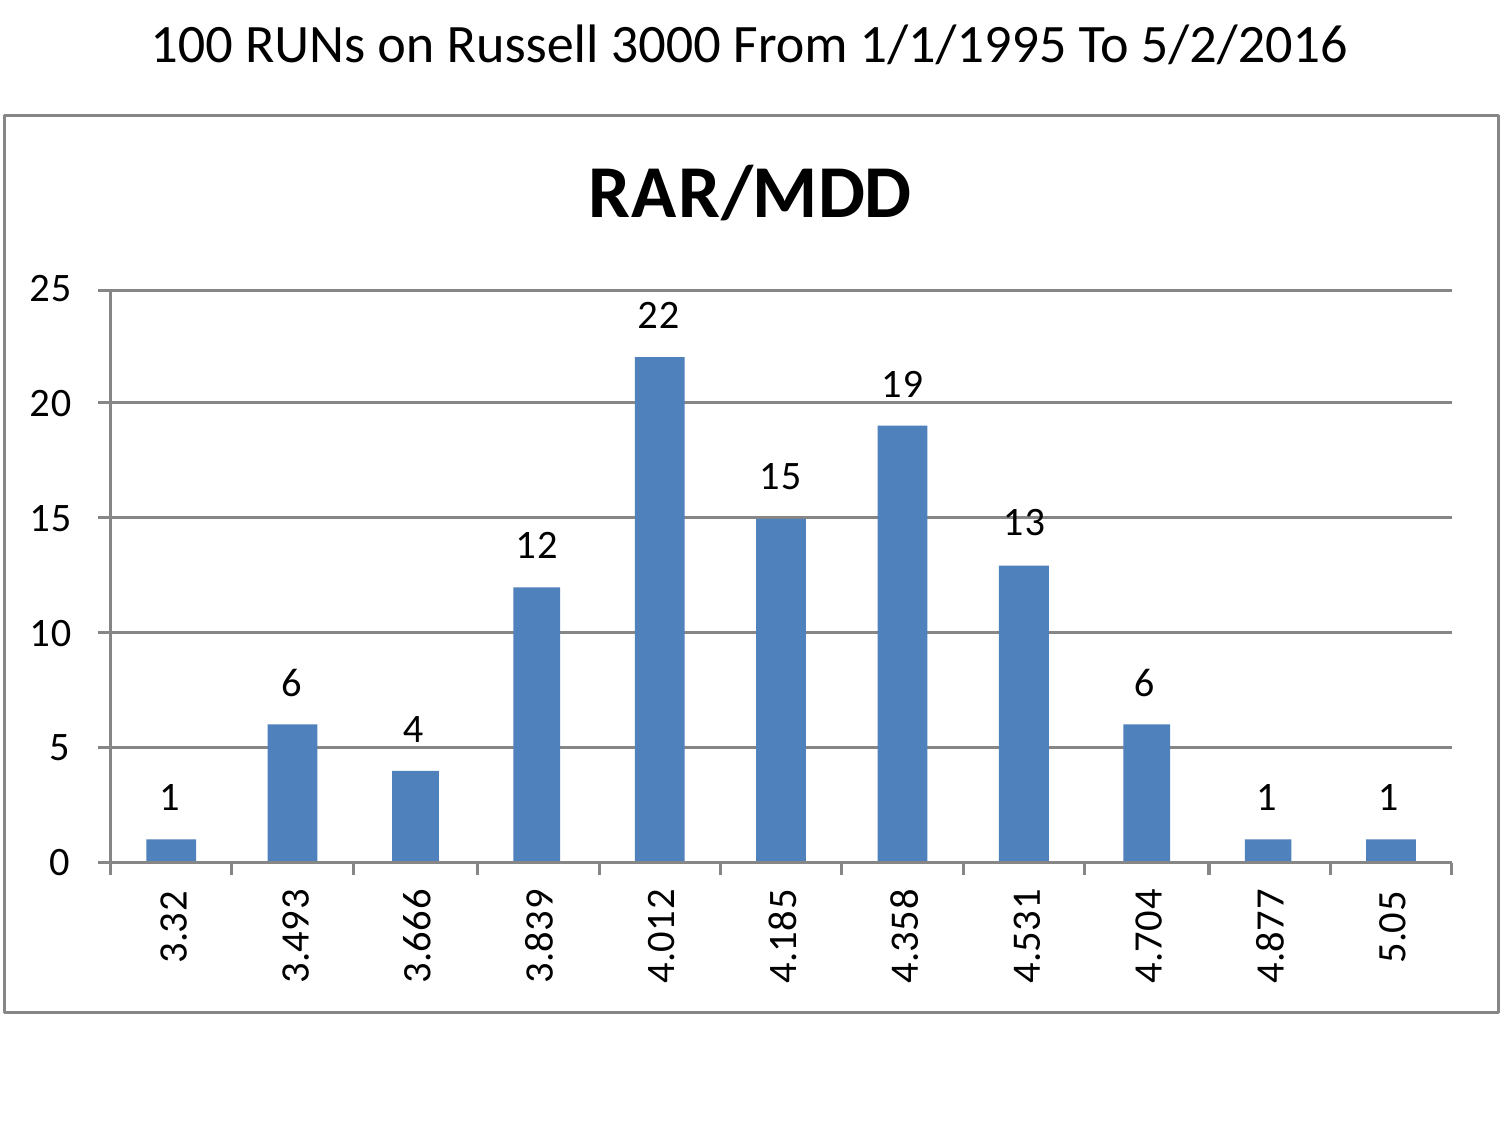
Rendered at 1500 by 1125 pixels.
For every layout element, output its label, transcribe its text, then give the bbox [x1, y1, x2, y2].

text_box 100 RUNs on Russell 3000 From 1/1/1995 To 5/2/2016 [0, 0, 1500, 81]
picture [0, 110, 1500, 1014]
